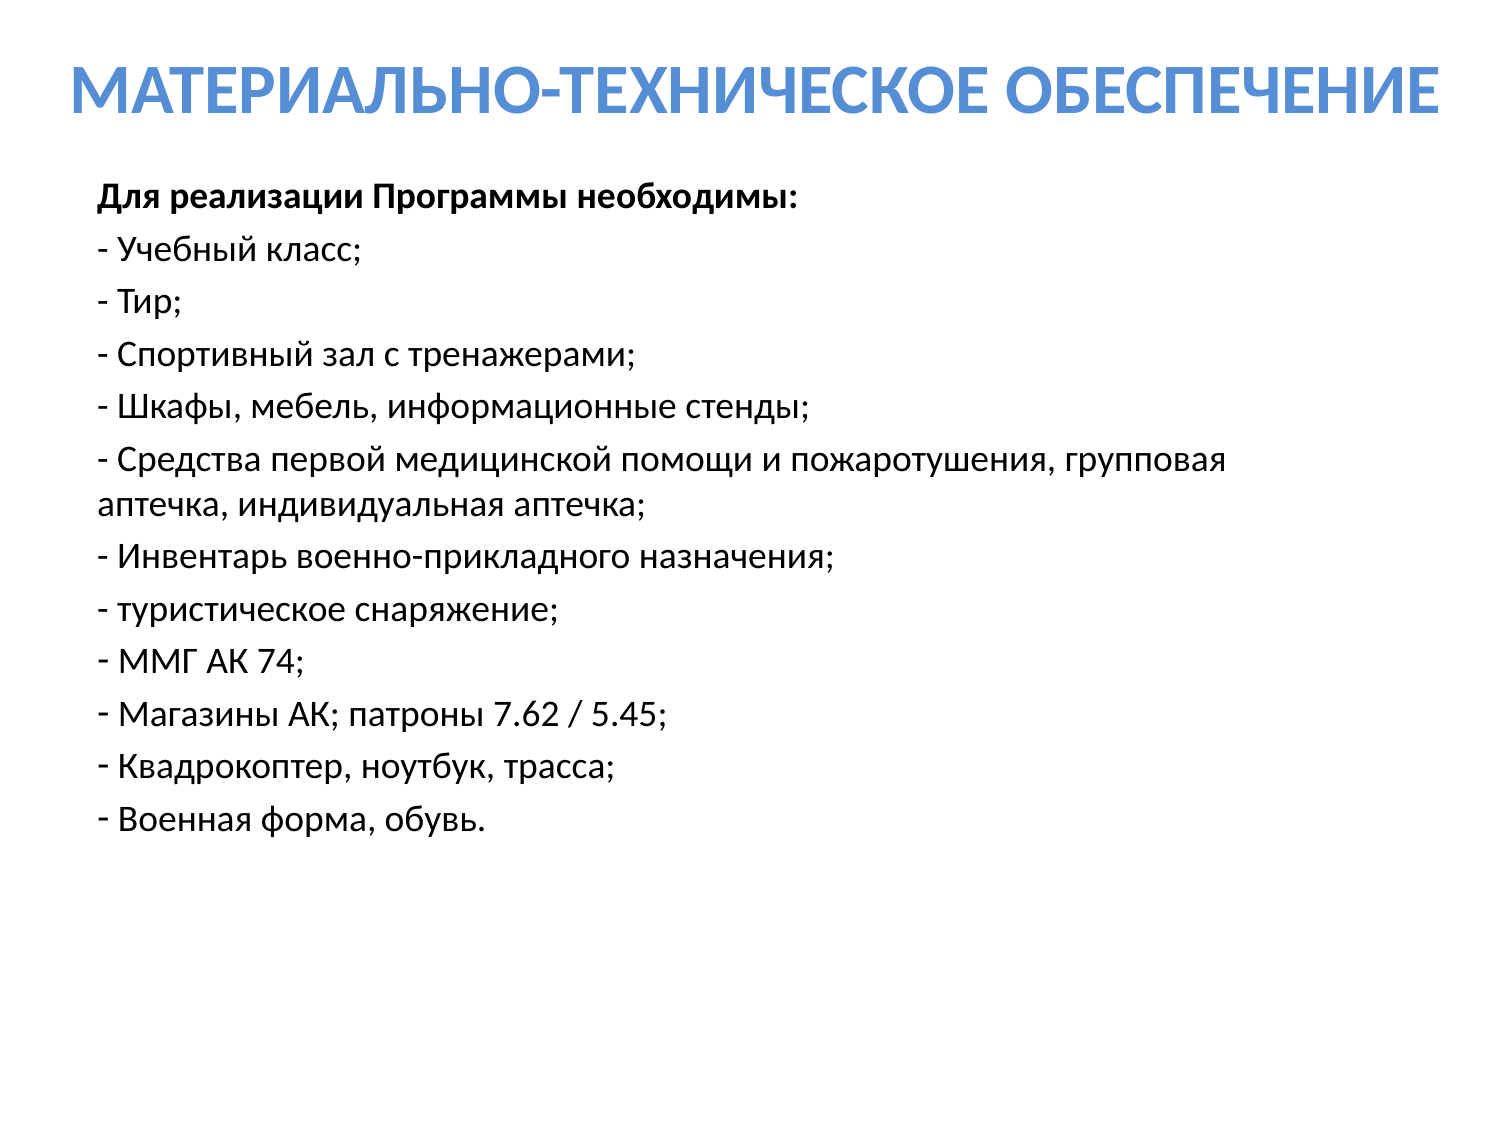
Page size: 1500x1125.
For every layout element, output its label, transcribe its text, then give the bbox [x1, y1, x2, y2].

list Для реализации Программы необходимы: - Учебный класс; - Тир; - Спортивный зал с тренажерами; - Шкафы, мебель, информационные стенды; - Средства первой медицинской помощи и пожаротушения, групповая аптечка, индивидуальная аптечка; - Инвентарь военно-прикладного назначения; - туристическое снаряжение; ММГ АК 74; Магазины АК; патроны 7.62 / 5.45; Квадрокоптер, ноутбук, трасса; Военная форма, обувь. [82, 480, 1357, 899]
title Материально-техническое обеспечение [35, 35, 1477, 153]
